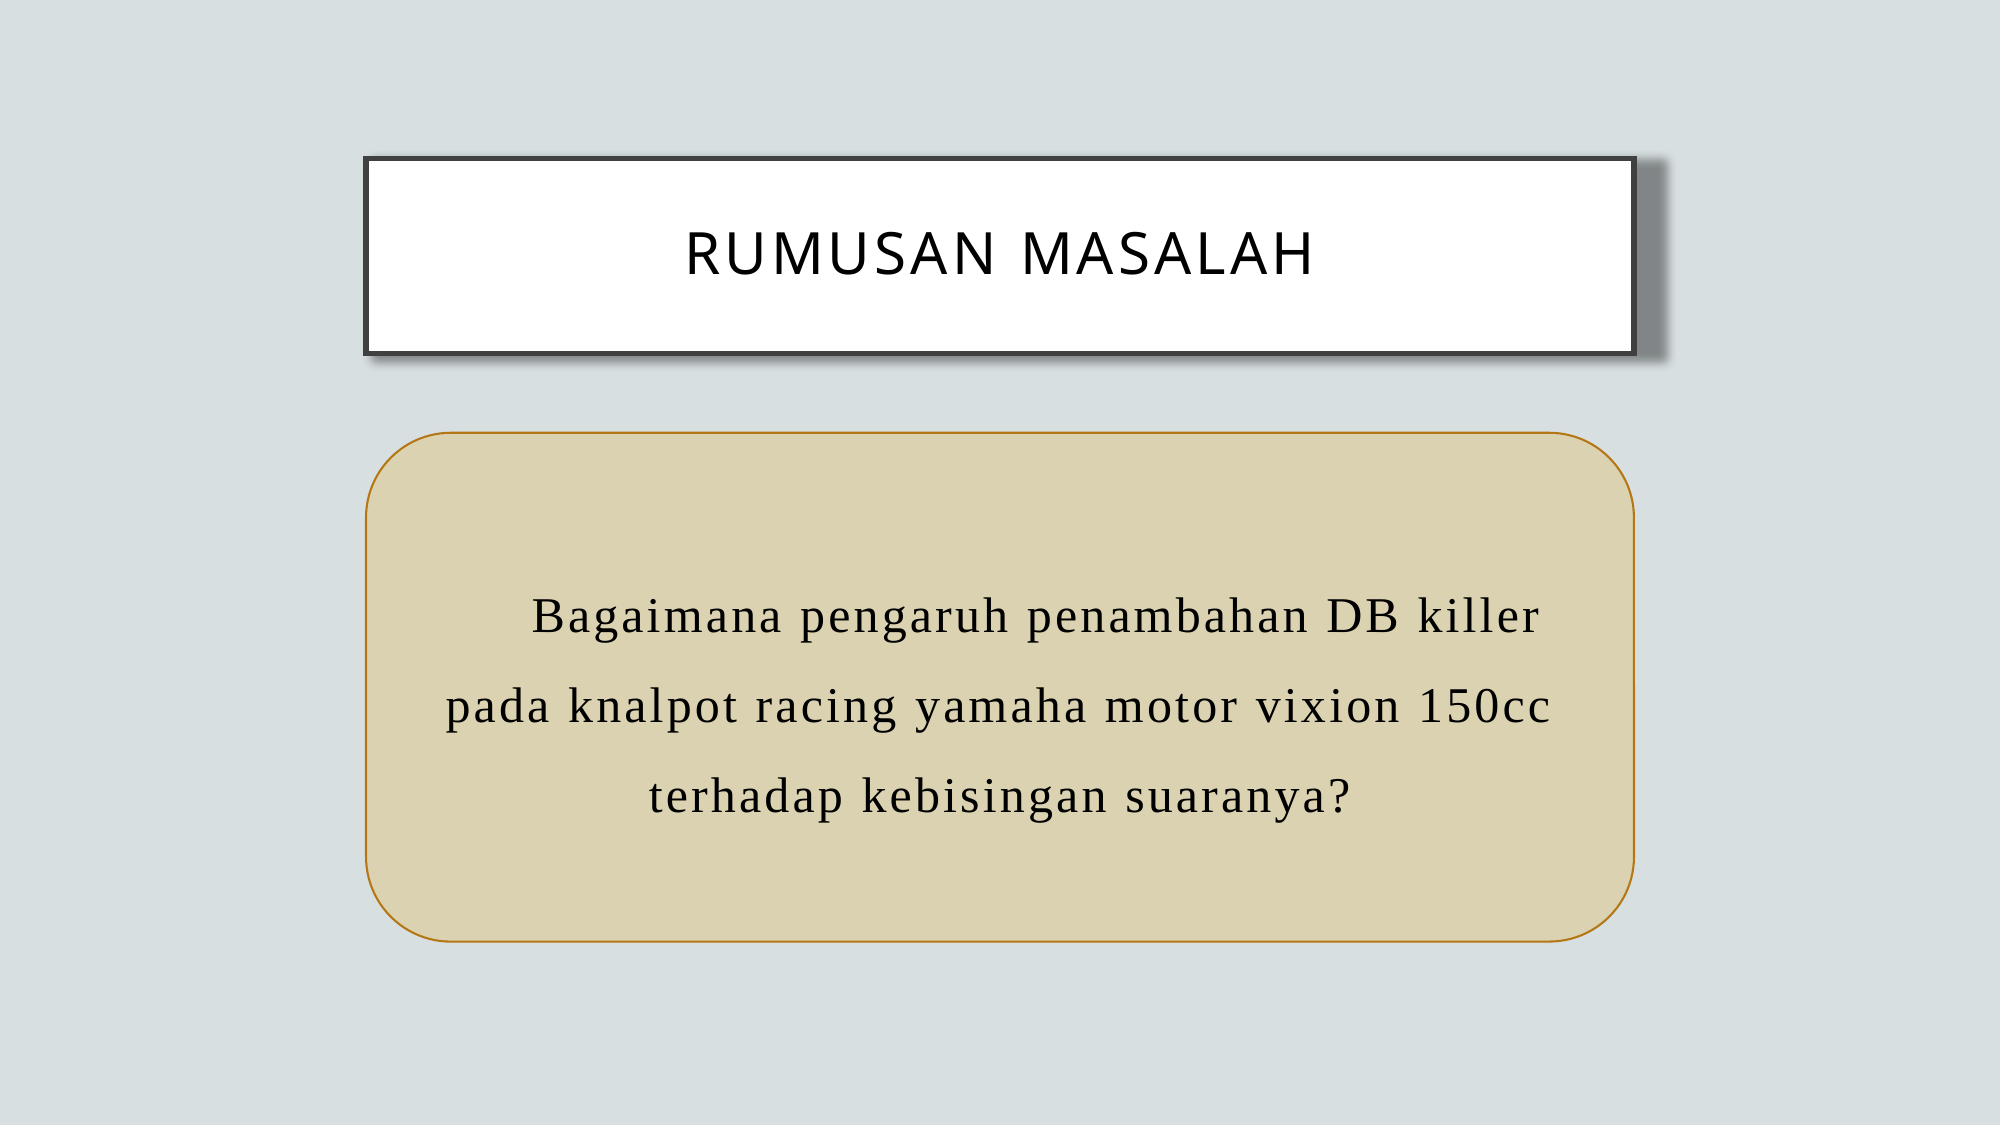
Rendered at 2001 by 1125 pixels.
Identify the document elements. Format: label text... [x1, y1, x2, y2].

text_box Bagaimana pengaruh penambahan DB killer pada knalpot racing yamaha motor vixion 150cc terhadap kebisingan suaranya? [364, 431, 1636, 943]
title Rumusan Masalah [363, 156, 1637, 356]
